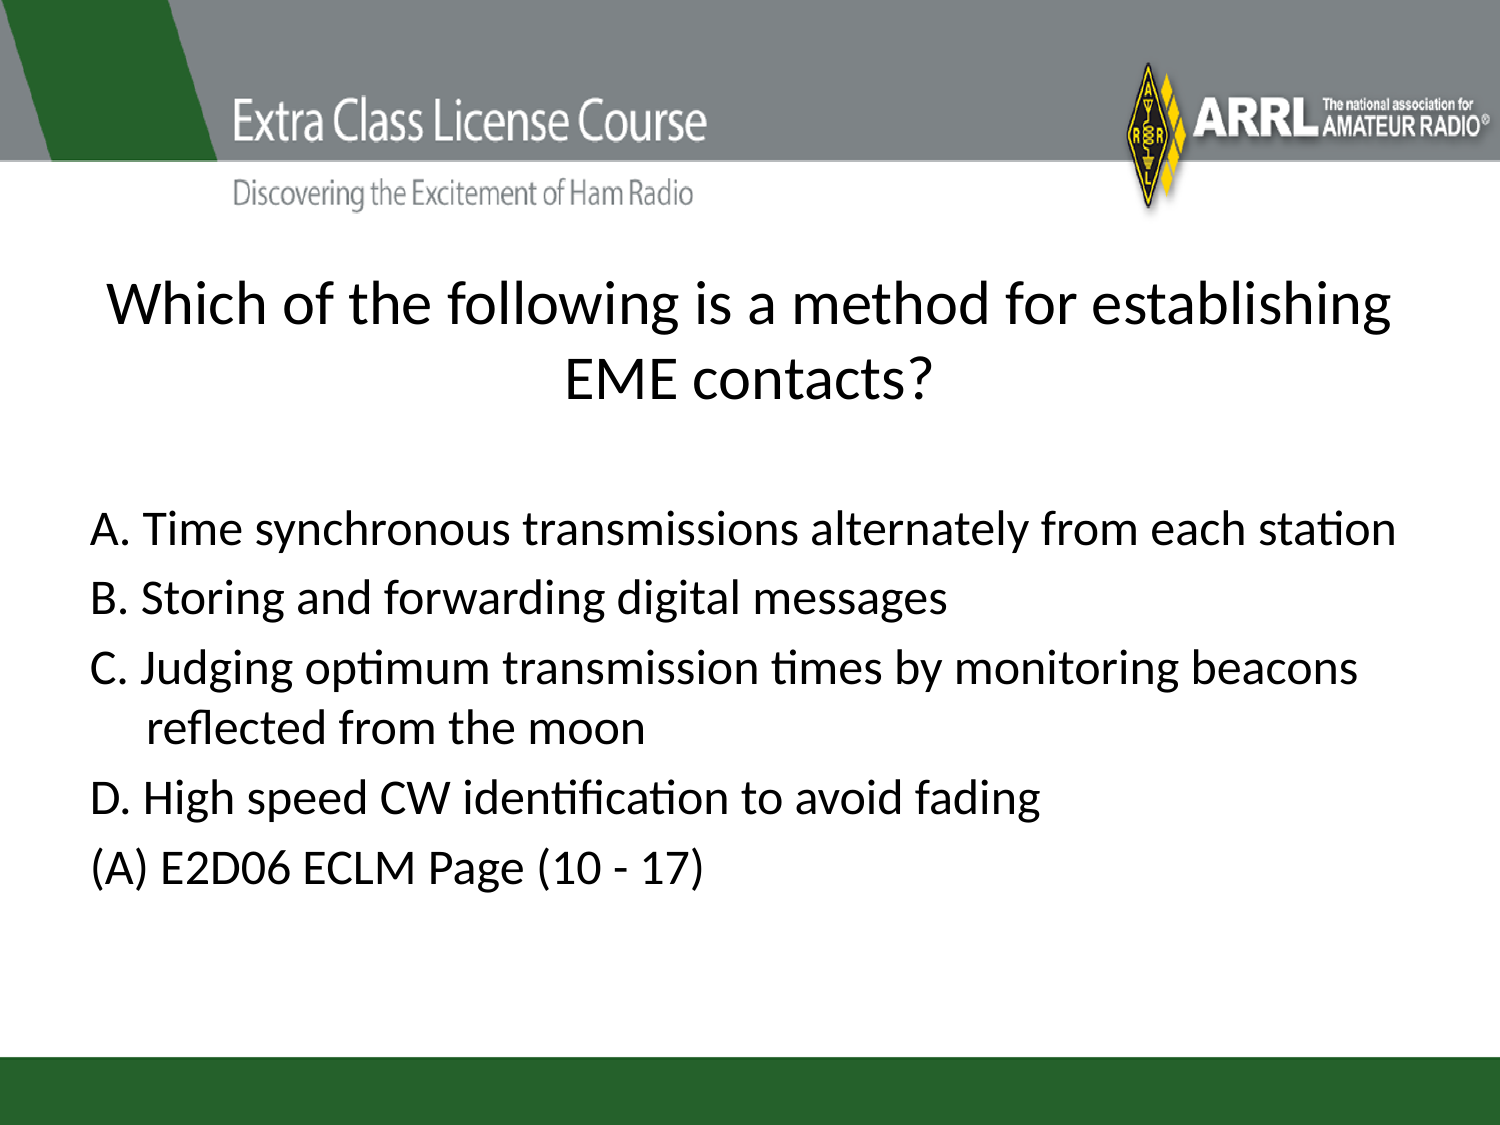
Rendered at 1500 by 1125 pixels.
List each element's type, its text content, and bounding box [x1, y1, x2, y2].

title Which of the following is a method for establishing EME contacts? [75, 254, 1425, 435]
picture [0, 0, 1500, 1125]
list A. Time synchronous transmissions alternately from each station B. Storing and forwarding digital messages C. Judging optimum transmission times by monitoring beacons reflected from the moon D. High speed CW identification to avoid fading (A) E2D06 ECLM Page (10 - 17) [75, 487, 1425, 1005]
